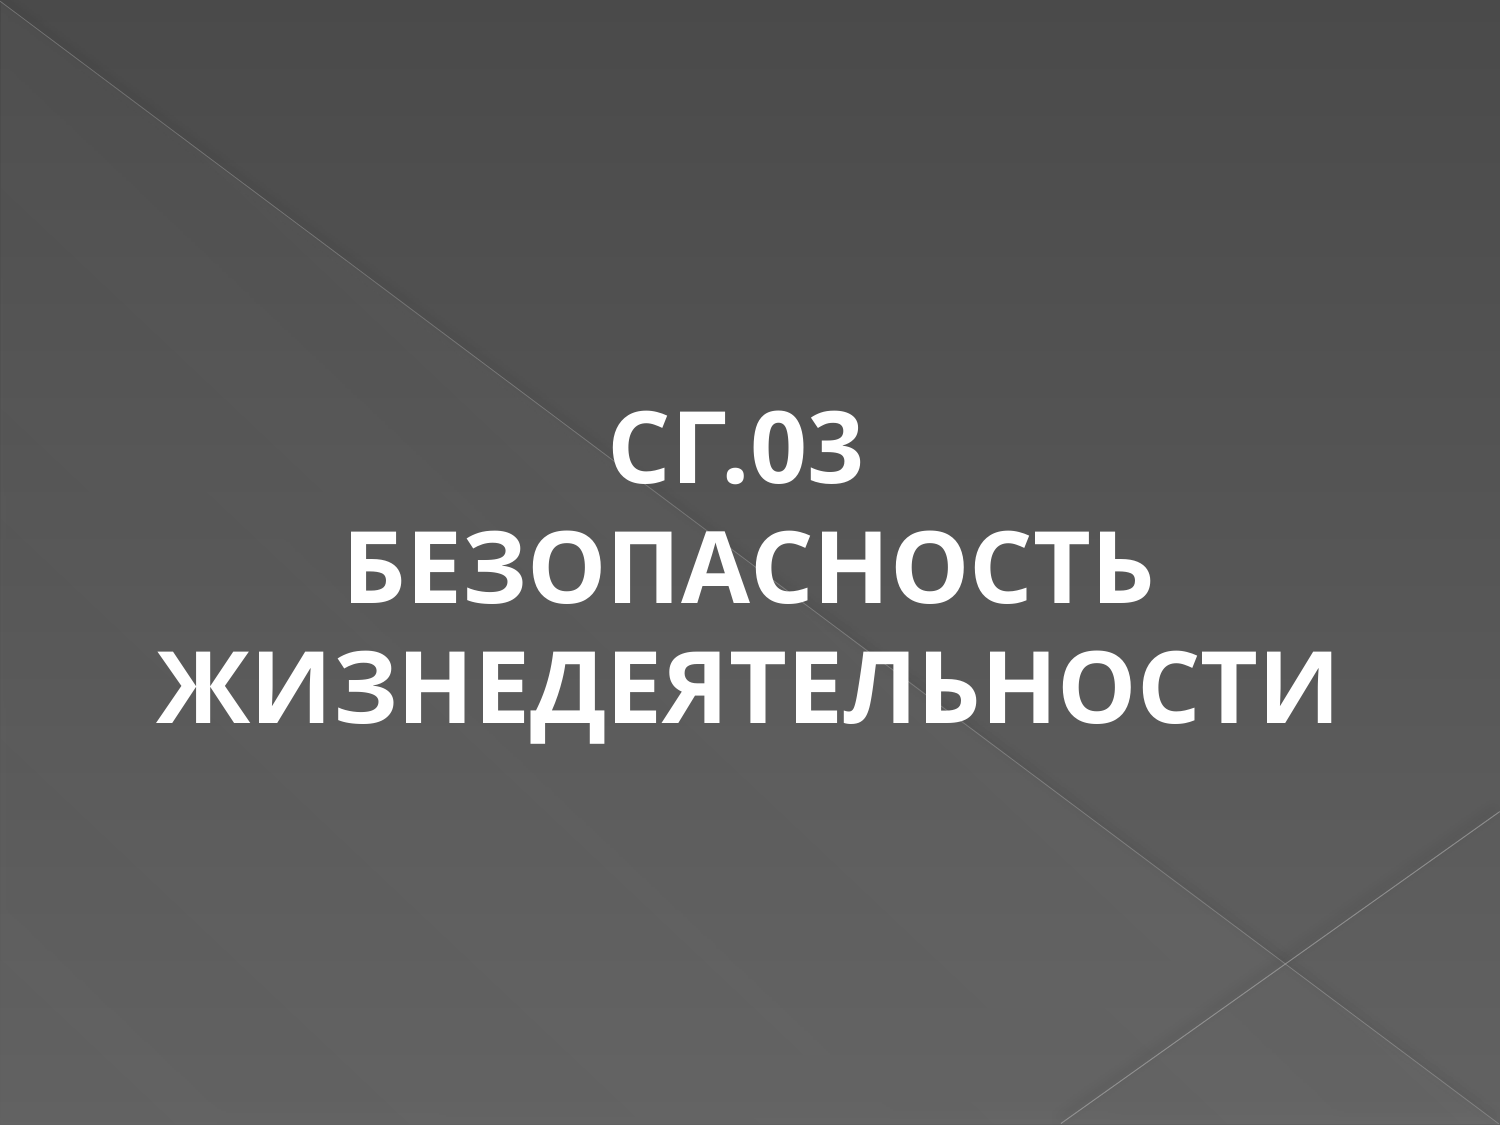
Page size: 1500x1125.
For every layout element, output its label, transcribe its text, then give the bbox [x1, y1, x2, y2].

text_box СГ.03 БЕЗОПАСНОСТЬ ЖИЗНЕДЕЯТЕЛЬНОСТИ [51, 376, 1447, 751]
